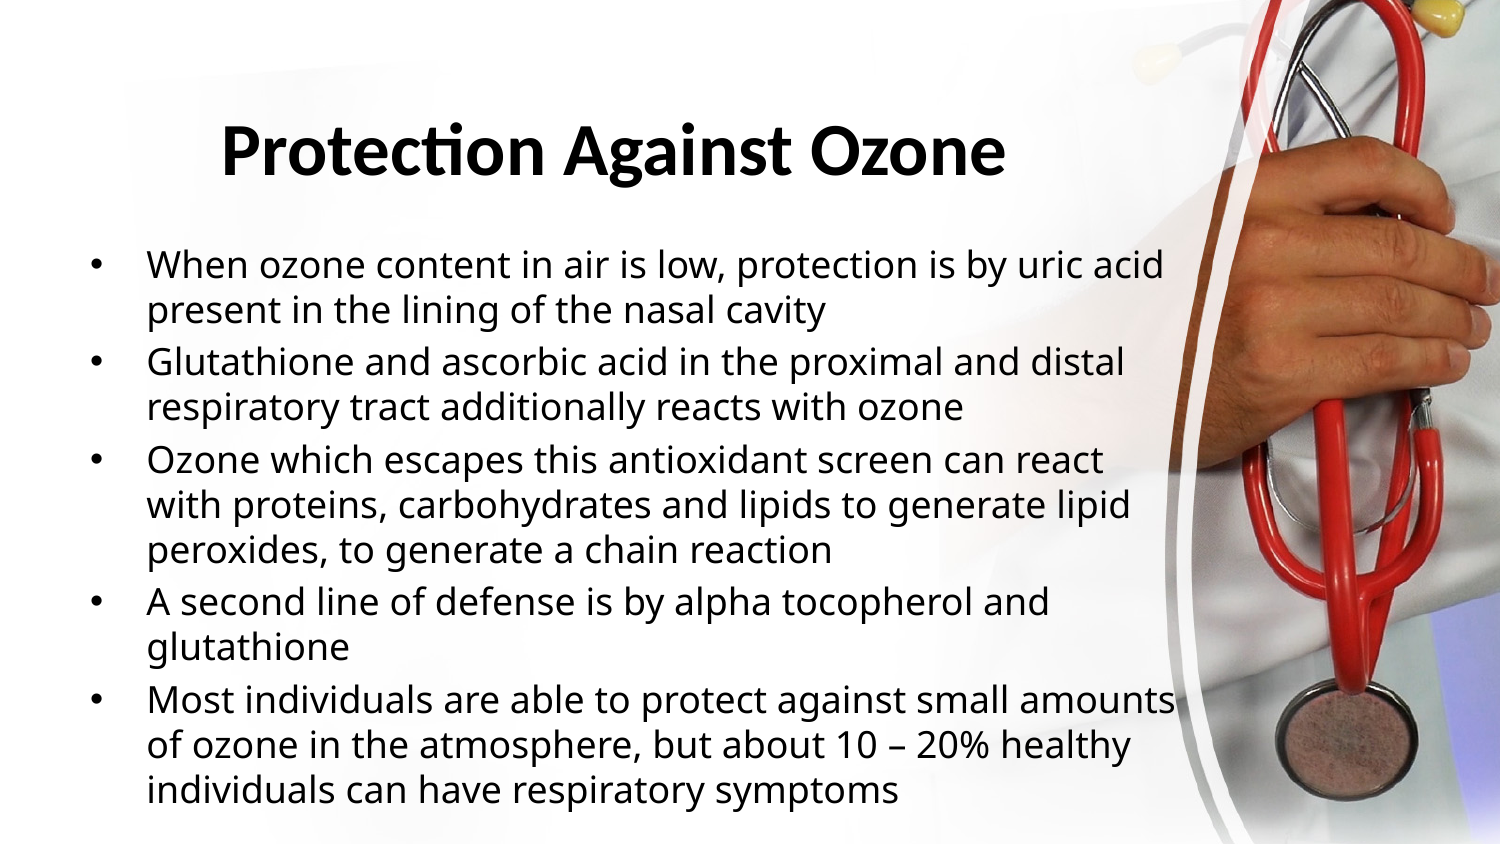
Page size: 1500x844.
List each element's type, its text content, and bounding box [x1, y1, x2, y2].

title Protection Against Ozone [75, 82, 1155, 208]
picture [0, 0, 1500, 844]
list When ozone content in air is low, protection is by uric acid present in the lining of the nasal cavity Glutathione and ascorbic acid in the proximal and distal respiratory tract additionally reacts with ozone Ozone which escapes this antioxidant screen can react with proteins, carbohydrates and lipids to generate lipid peroxides, to generate a chain reaction A second line of defense is by alpha tocopherol and glutathione Most individuals are able to protect against small amounts of ozone in the atmosphere, but about 10 – 20% healthy individuals can have respiratory symptoms [75, 233, 1201, 823]
